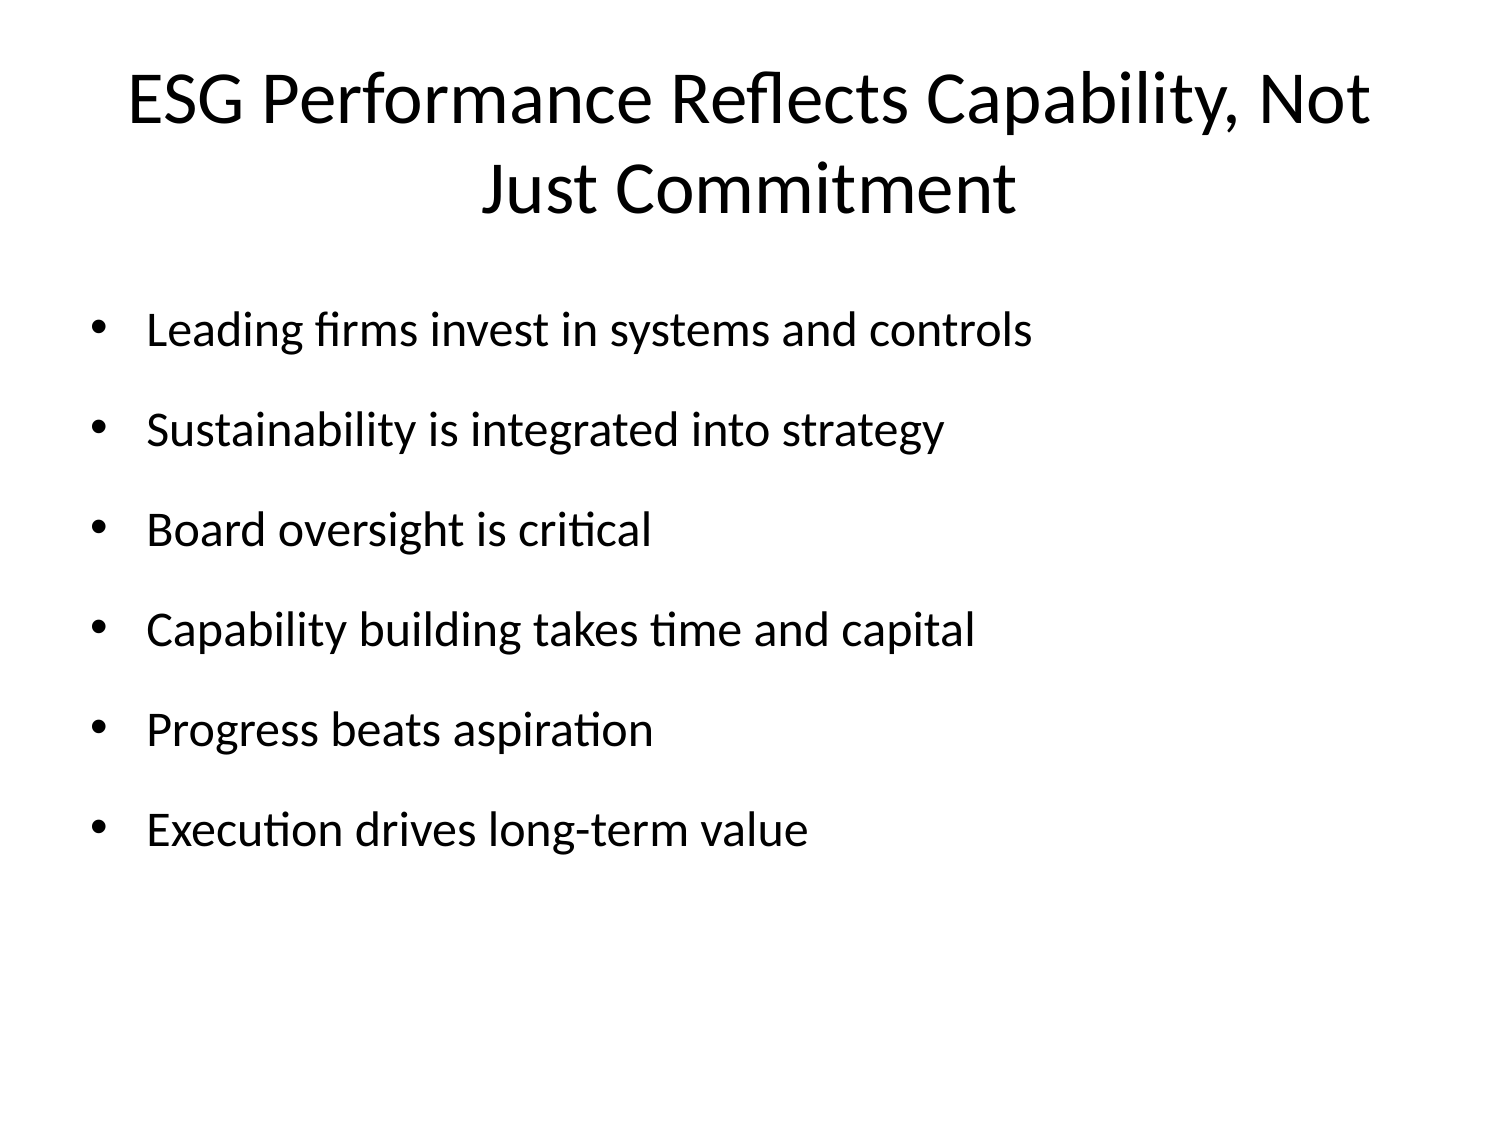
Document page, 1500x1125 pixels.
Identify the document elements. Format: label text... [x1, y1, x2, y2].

title ESG Performance Reflects Capability, Not Just Commitment [75, 45, 1425, 233]
list Leading firms invest in systems and controls Sustainability is integrated into strategy Board oversight is critical Capability building takes time and capital Progress beats aspiration Execution drives long-term value [75, 258, 1425, 1002]
